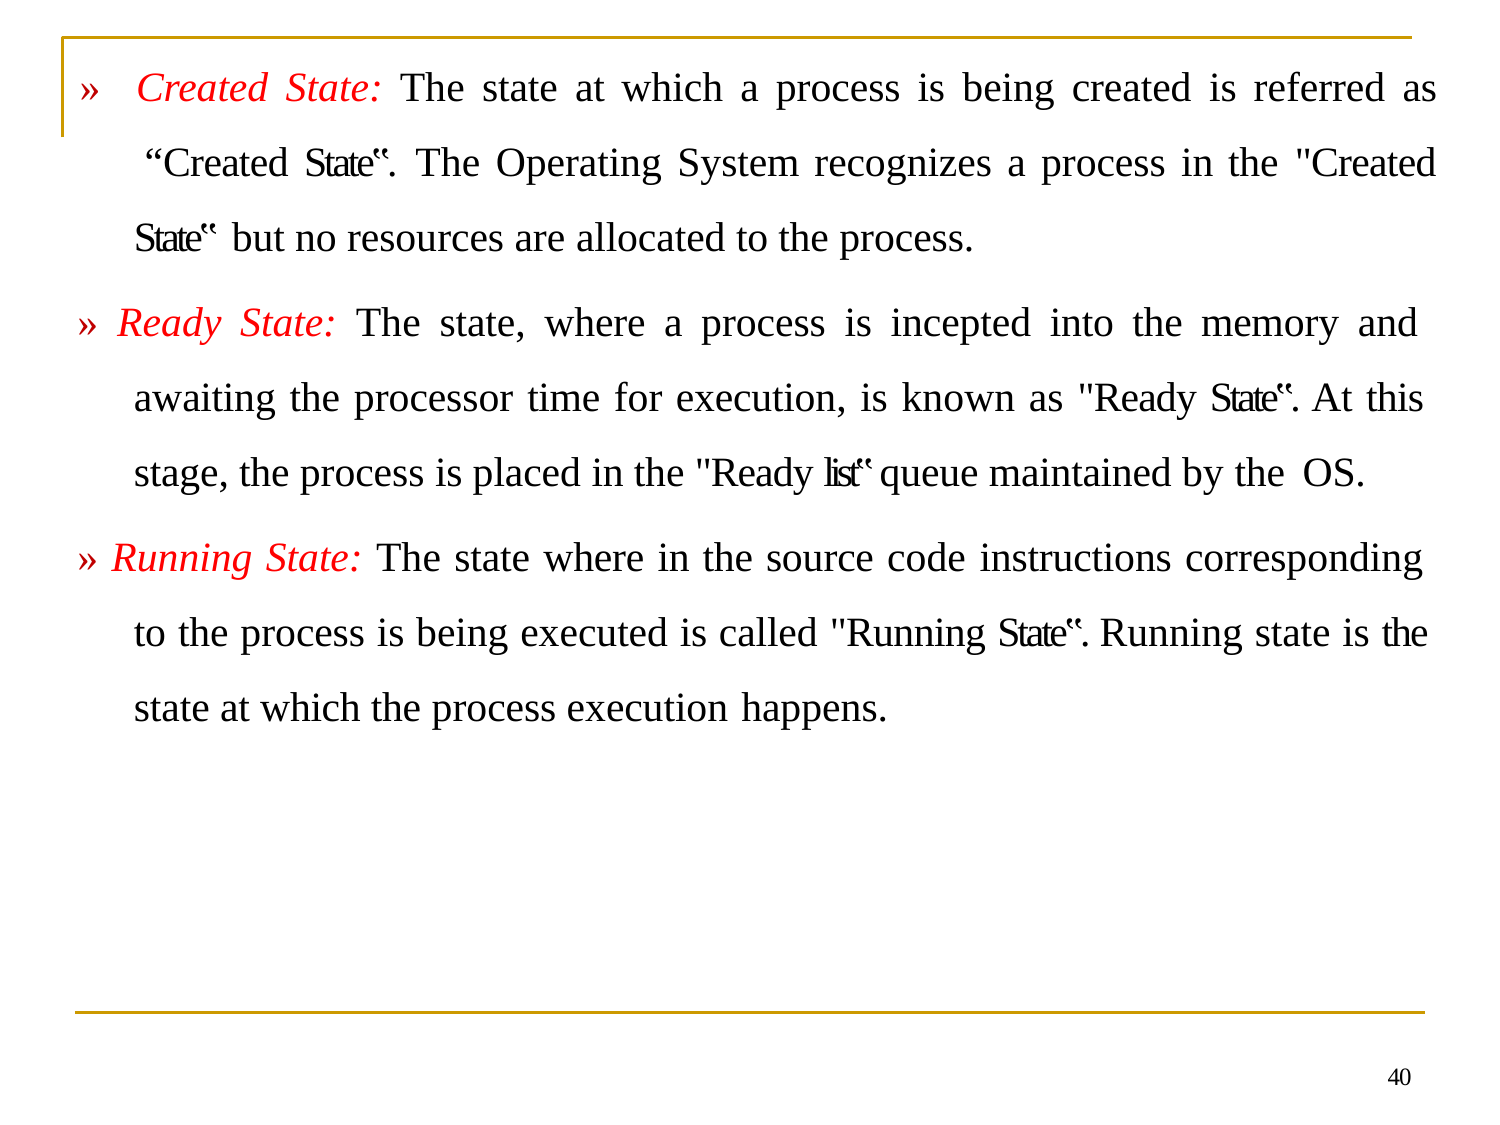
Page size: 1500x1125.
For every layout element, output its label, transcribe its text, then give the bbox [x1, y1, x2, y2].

text_box » Created State: The state at which a process is being created is referred as “Created State‟. The Operating System recognizes a process in the "Created State‟ but no resources are allocated to the process. » Ready State: The state, where a process is incepted into the memory and awaiting the processor time for execution, is known as "Ready State‟. At this stage, the process is placed in the "Ready list‟ queue maintained by the OS. » Running State: The state where in the source code instructions corresponding to the process is being executed is called "Running State‟. Running state is the state at which the process execution happens. [75, 32, 1438, 730]
slide_number 40 [1381, 1061, 1417, 1125]
